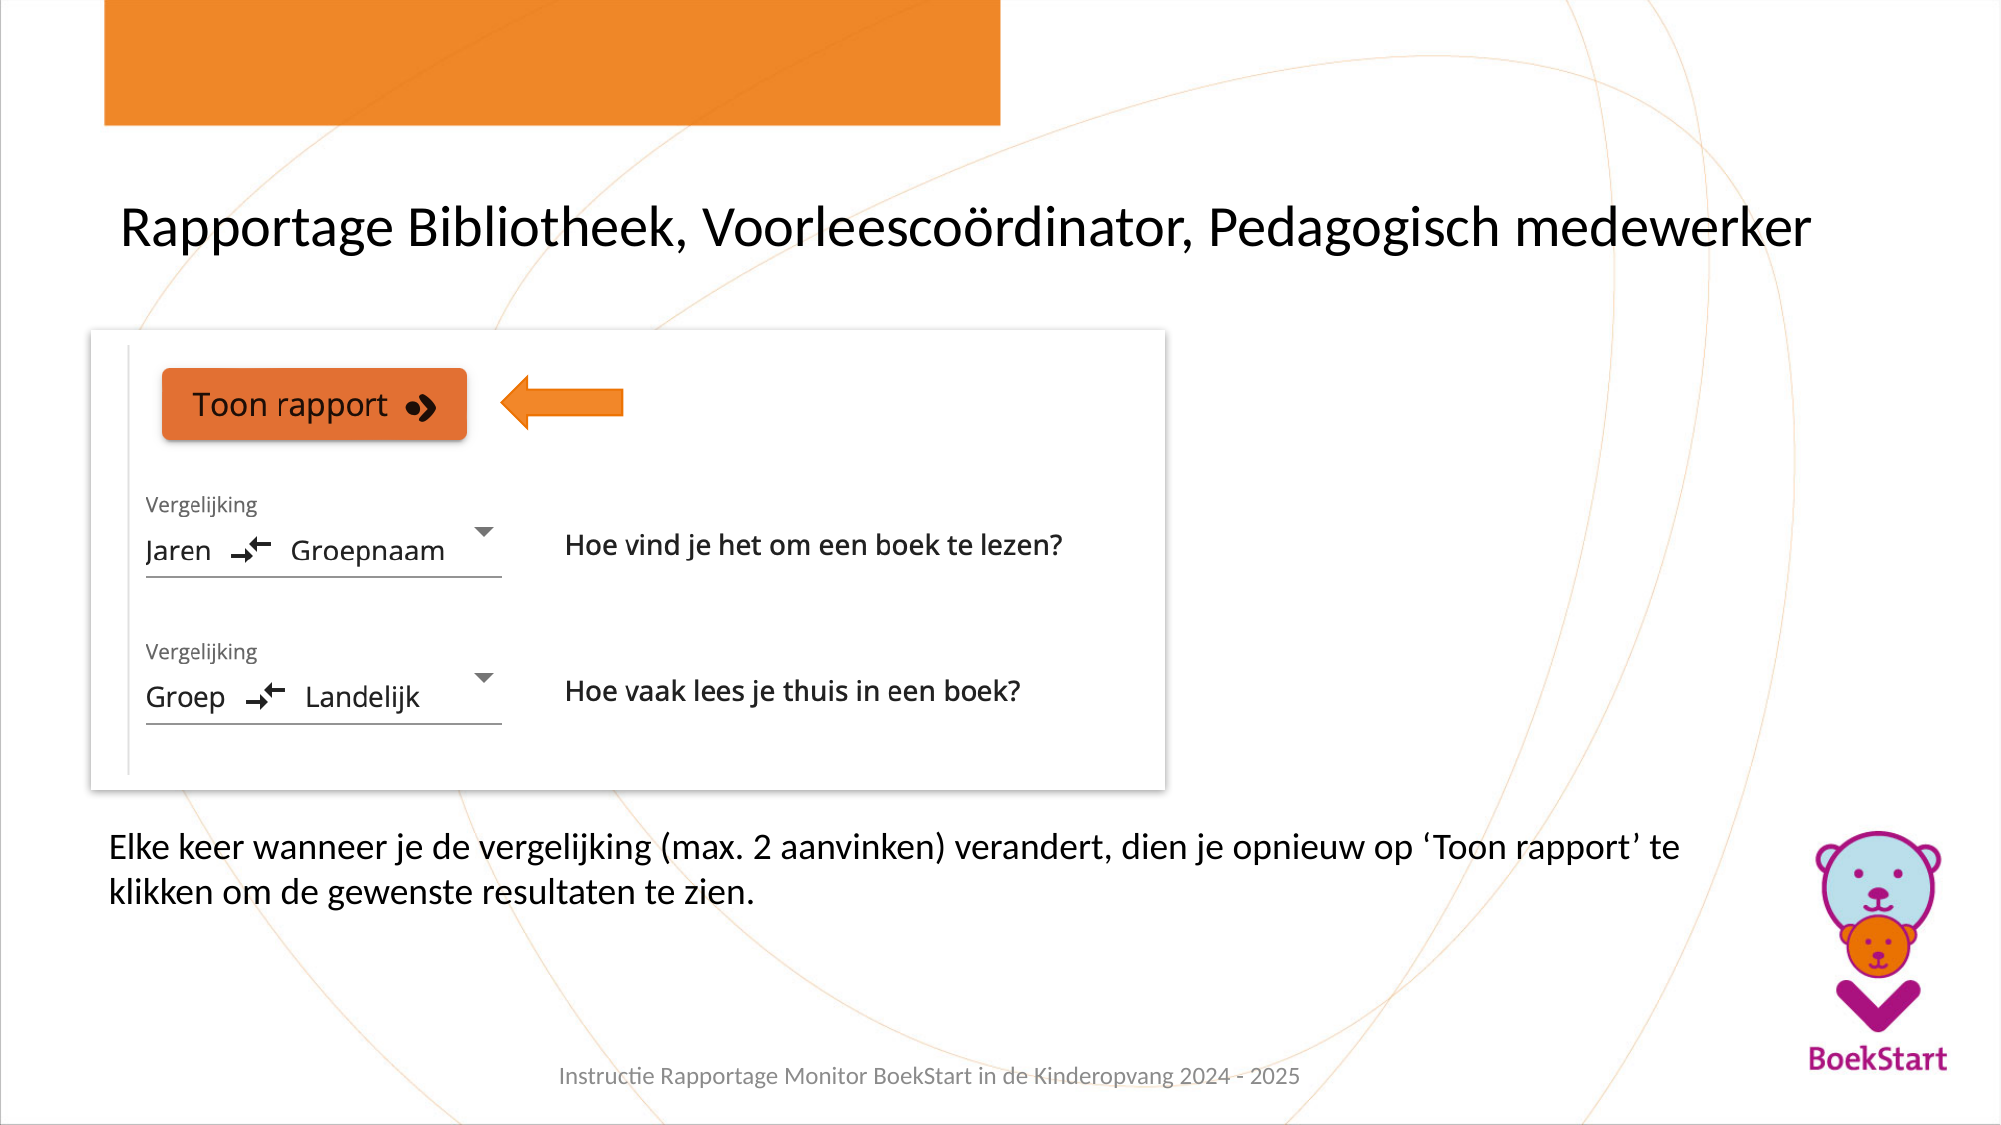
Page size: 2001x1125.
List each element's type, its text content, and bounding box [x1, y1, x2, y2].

picture [0, 0, 2001, 1125]
footer Instructie Rapportage Monitor BoekStart in de Kinderopvang 2024 - 2025 [486, 1044, 1386, 1105]
text_box Elke keer wanneer je de vergelijking (max. 2 aanvinken) verandert, dien je opnieuw op ‘Toon rapport’ te klikken om de gewenste resultaten te zien. [93, 814, 1775, 920]
title Rapportage Bibliotheek, Voorleescoördinator, Pedagogisch medewerker [105, 158, 1863, 297]
